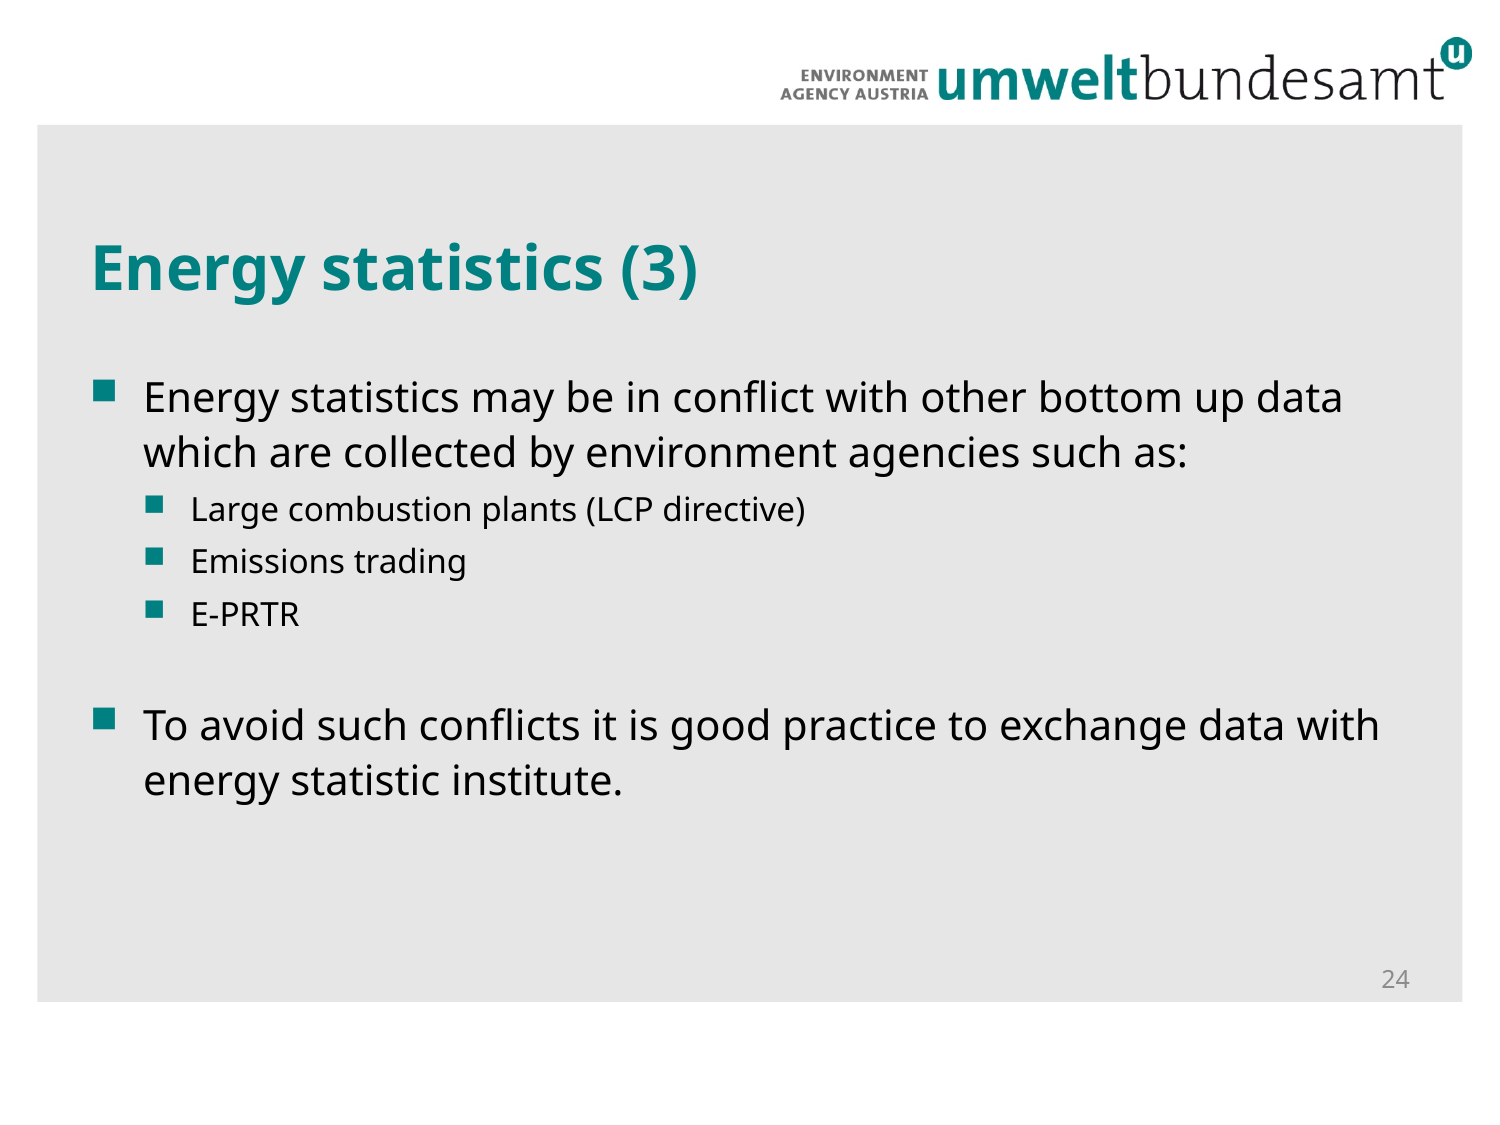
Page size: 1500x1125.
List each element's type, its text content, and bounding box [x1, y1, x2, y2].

picture [780, 37, 1472, 100]
slide_number 24 [1074, 961, 1425, 1002]
title Energy statistics (3) [75, 171, 1425, 358]
list Energy statistics may be in conflict with other bottom up data which are collected by environment agencies such as: Large combustion plants (LCP directive) Emissions trading E-PRTR To avoid such conflicts it is good practice to exchange data with energy statistic institute. [75, 358, 1425, 961]
